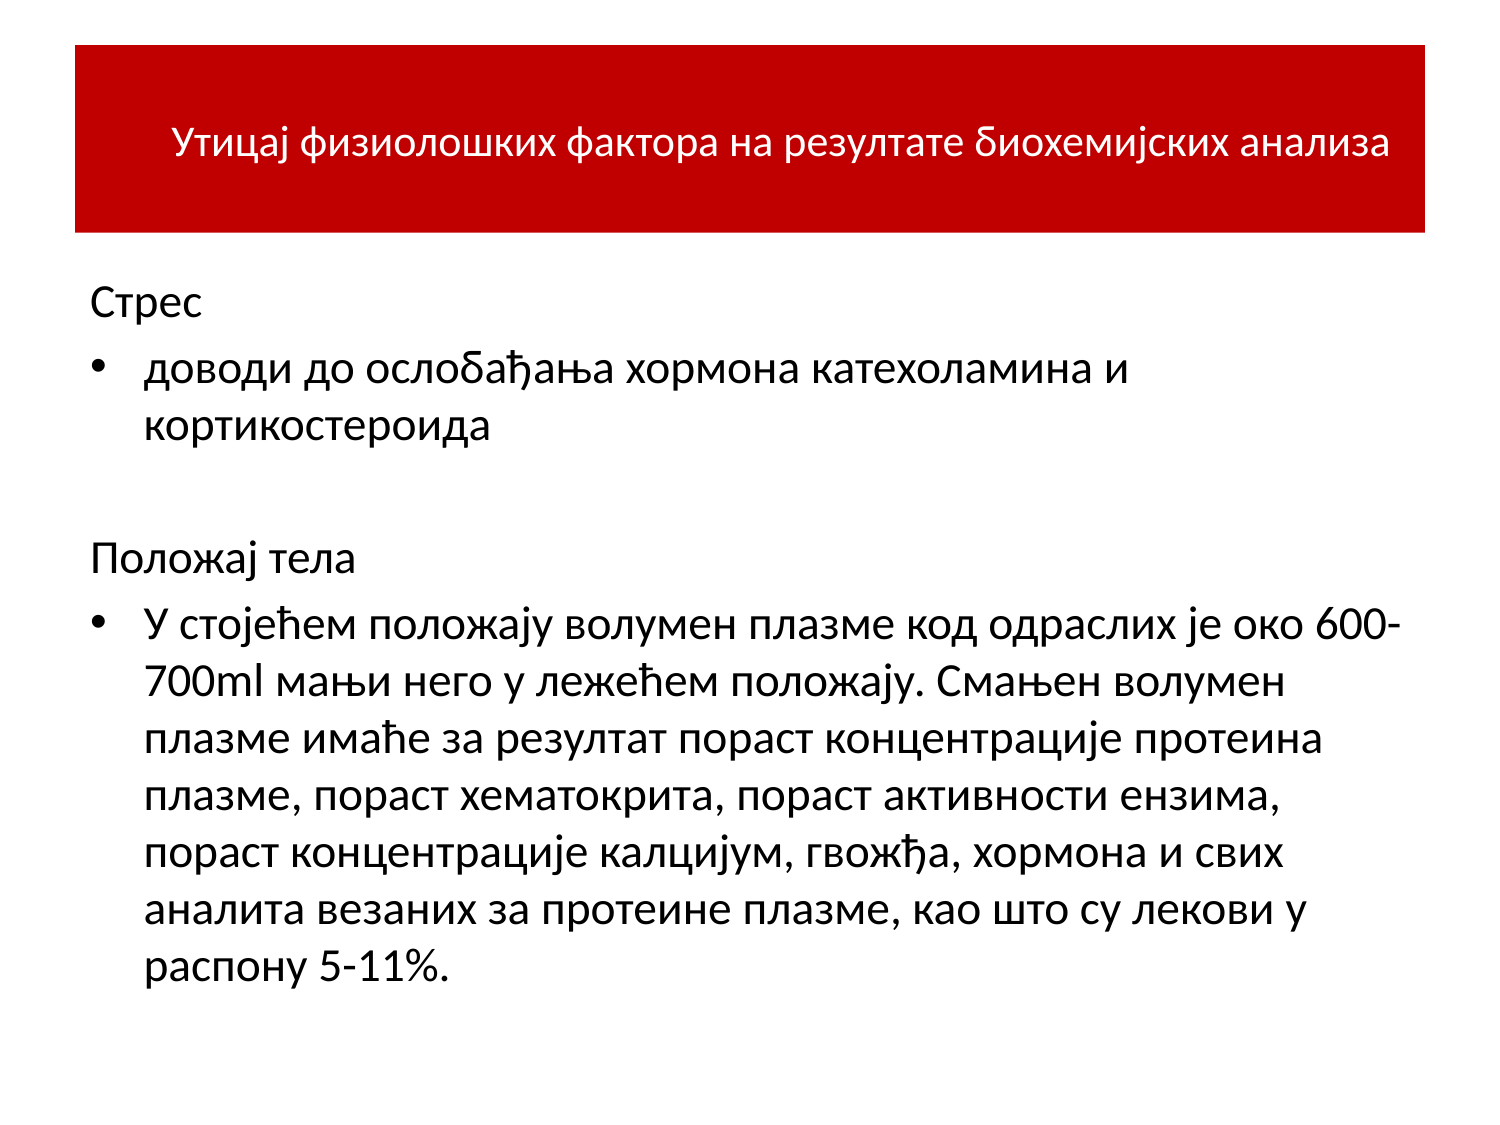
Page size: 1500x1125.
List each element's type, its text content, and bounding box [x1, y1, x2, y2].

title УтиУтицај физиолошких фактора на резултате биохемијских анализа [75, 45, 1425, 233]
list Стрес доводи до ослобађања хормона катехоламина и кортикостероида Положај тела У стојећем положају волумен плазме код одраслих је око 600-700ml мањи него у лежећем положају. Смањен волумен плазме имаће за резултат пораст концентрације протеина плазме, пораст хематокрита, пораст активности ензима, пораст концентрације калцијум, гвожђа, хормона и свих аналита везаних за протеине плазме, као што су лекови у распону 5-11%. [75, 262, 1425, 1005]
